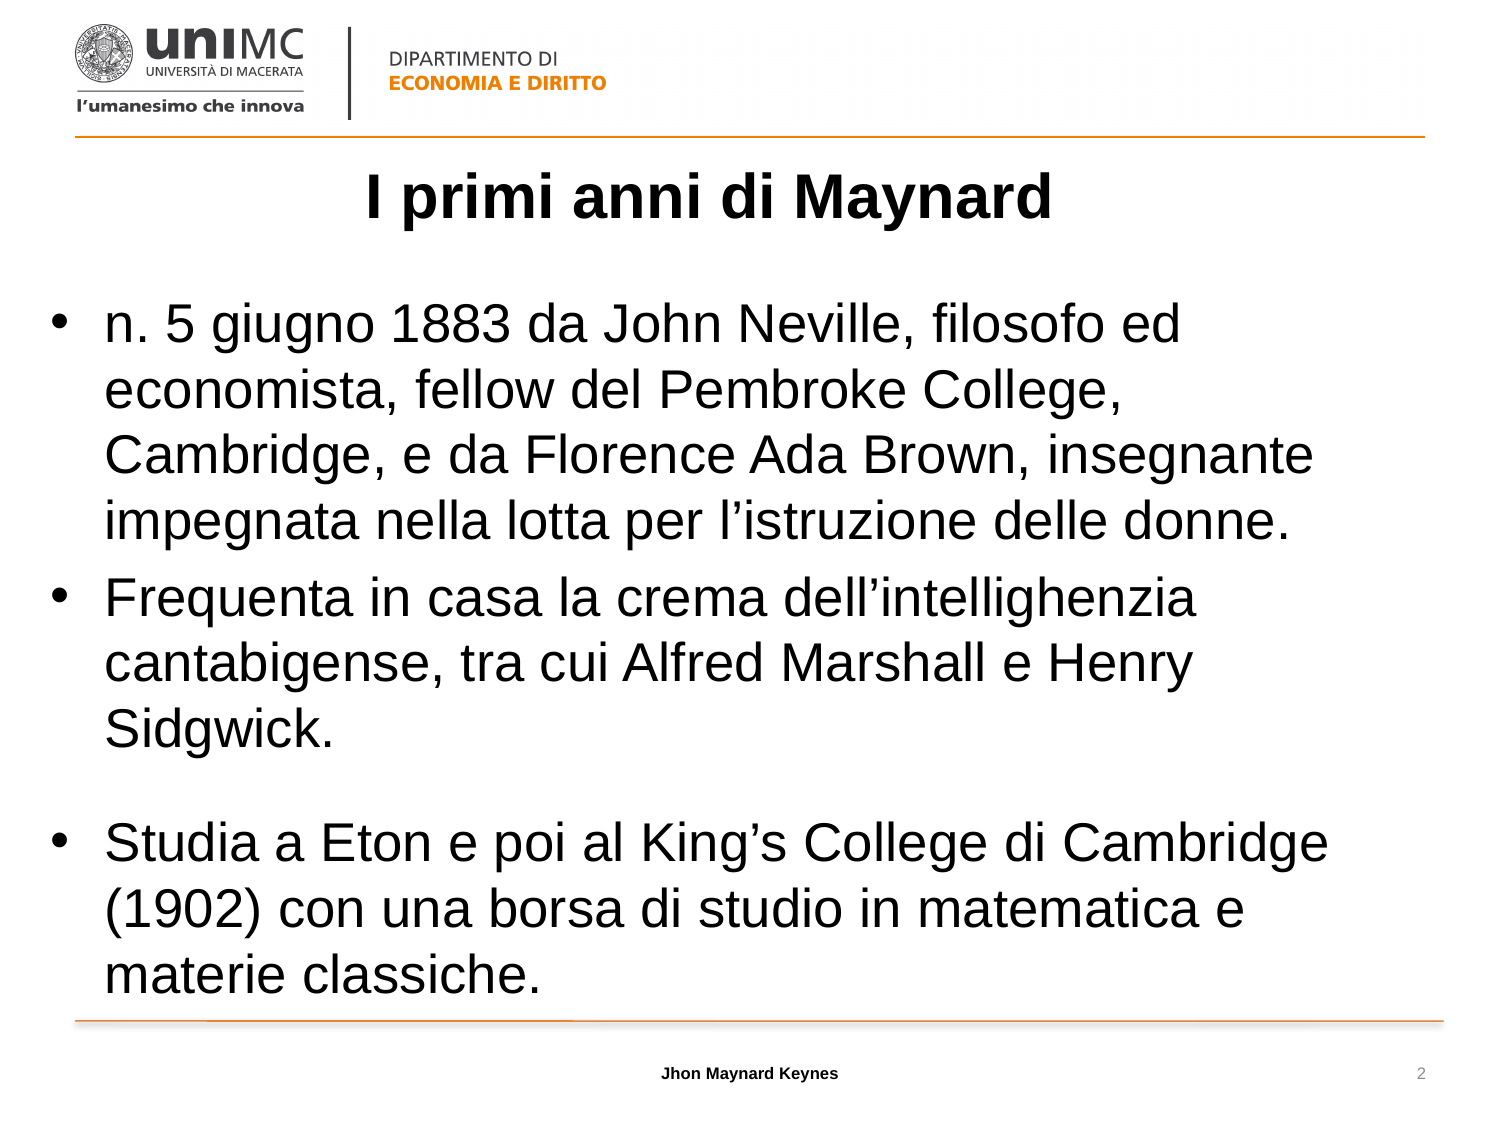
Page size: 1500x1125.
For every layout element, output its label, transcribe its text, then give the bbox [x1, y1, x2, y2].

list n. 5 giugno 1883 da John Neville, filosofo ed economista, fellow del Pembroke College, Cambridge, e da Florence Ada Brown, insegnante impegnata nella lotta per l’istruzione delle donne. Frequenta in casa la crema dell’intellighenzia cantabigense, tra cui Alfred Marshall e Henry Sidgwick. Studia a Eton e poi al King’s College di Cambridge (1902) con una borsa di studio in matematica e materie classiche. [35, 280, 1386, 1023]
footer Jhon Maynard Keynes [512, 1042, 988, 1103]
slide_number 2 [1091, 1042, 1442, 1103]
picture [75, 24, 1425, 138]
title I primi anni di Maynard [35, 146, 1386, 239]
